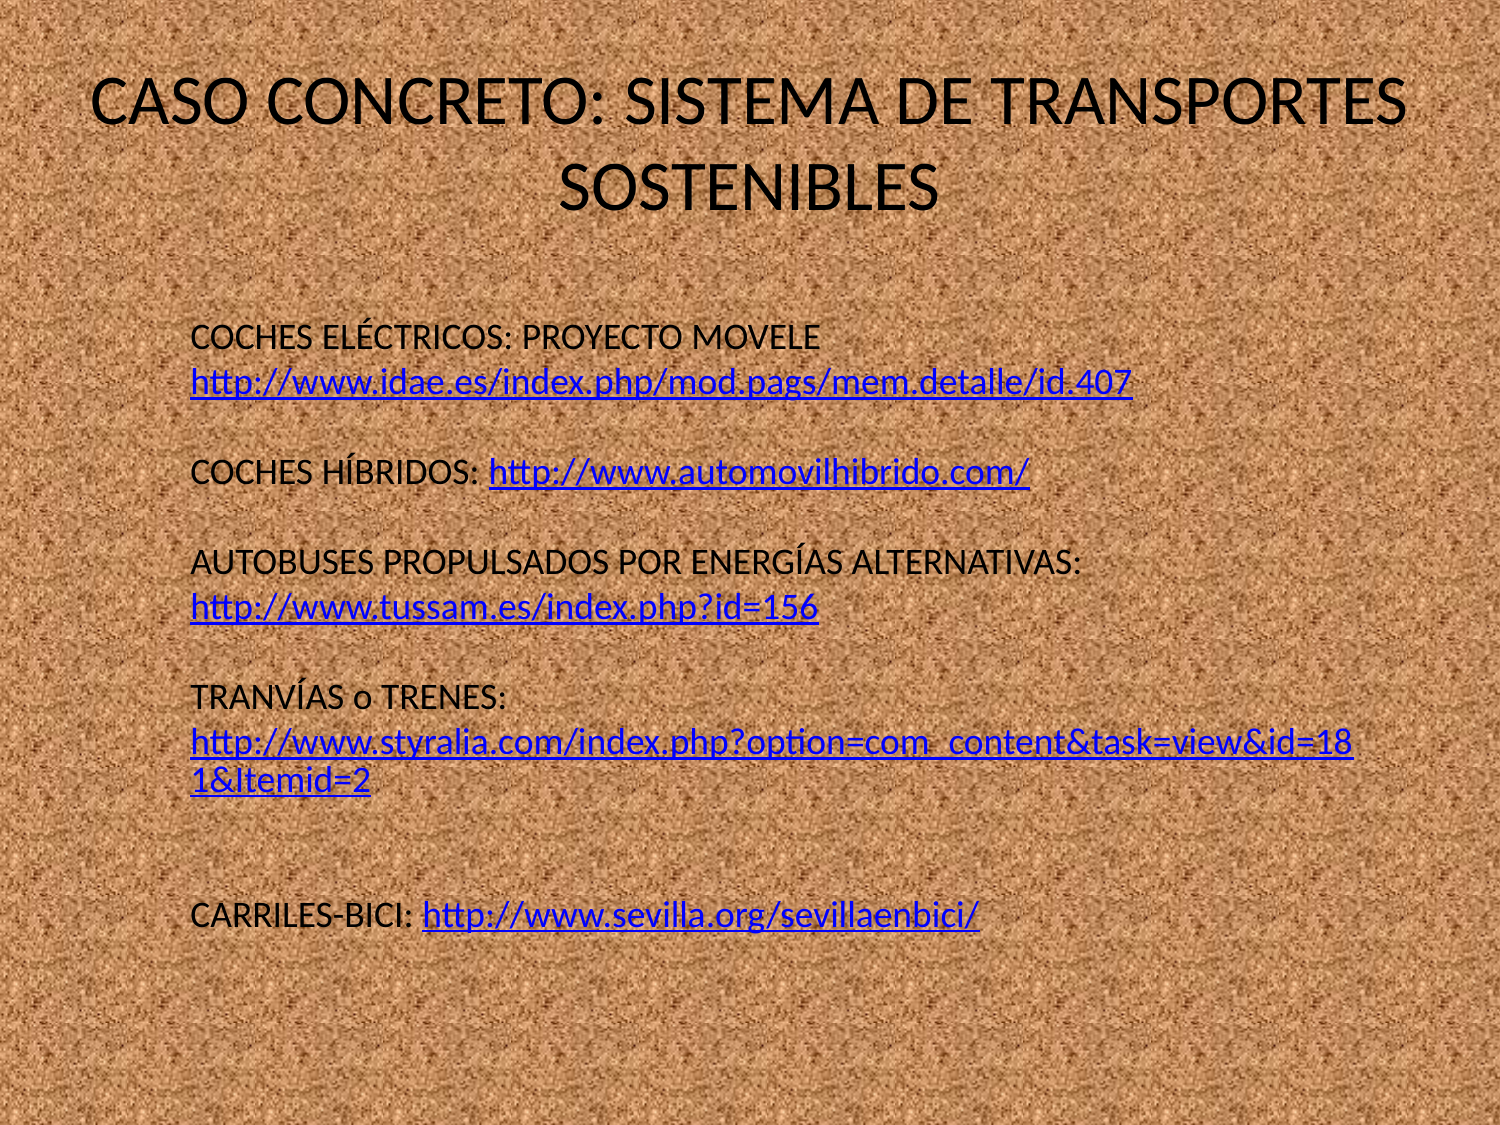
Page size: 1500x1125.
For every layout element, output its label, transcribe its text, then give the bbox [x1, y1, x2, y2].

picture [0, 0, 1500, 1125]
title CASO CONCRETO: SISTEMA DE TRANSPORTES SOSTENIBLES [75, 45, 1425, 233]
text_box COCHES ELÉCTRICOS: PROYECTO MOVELE http://www.idae.es/index.php/mod.pags/mem.detalle/id.407 COCHES HÍBRIDOS: http://www.automovilhibrido.com/ AUTOBUSES PROPULSADOS POR ENERGÍAS ALTERNATIVAS: http://www.tussam.es/index.php?id=156 TRANVÍAS o TRENES: http://www.styralia.com/index.php?option=com_content&task=view&id=181&Itemid=2 CARRILES-BICI: http://www.sevilla.org/sevillaenbici/ [175, 304, 1372, 995]
